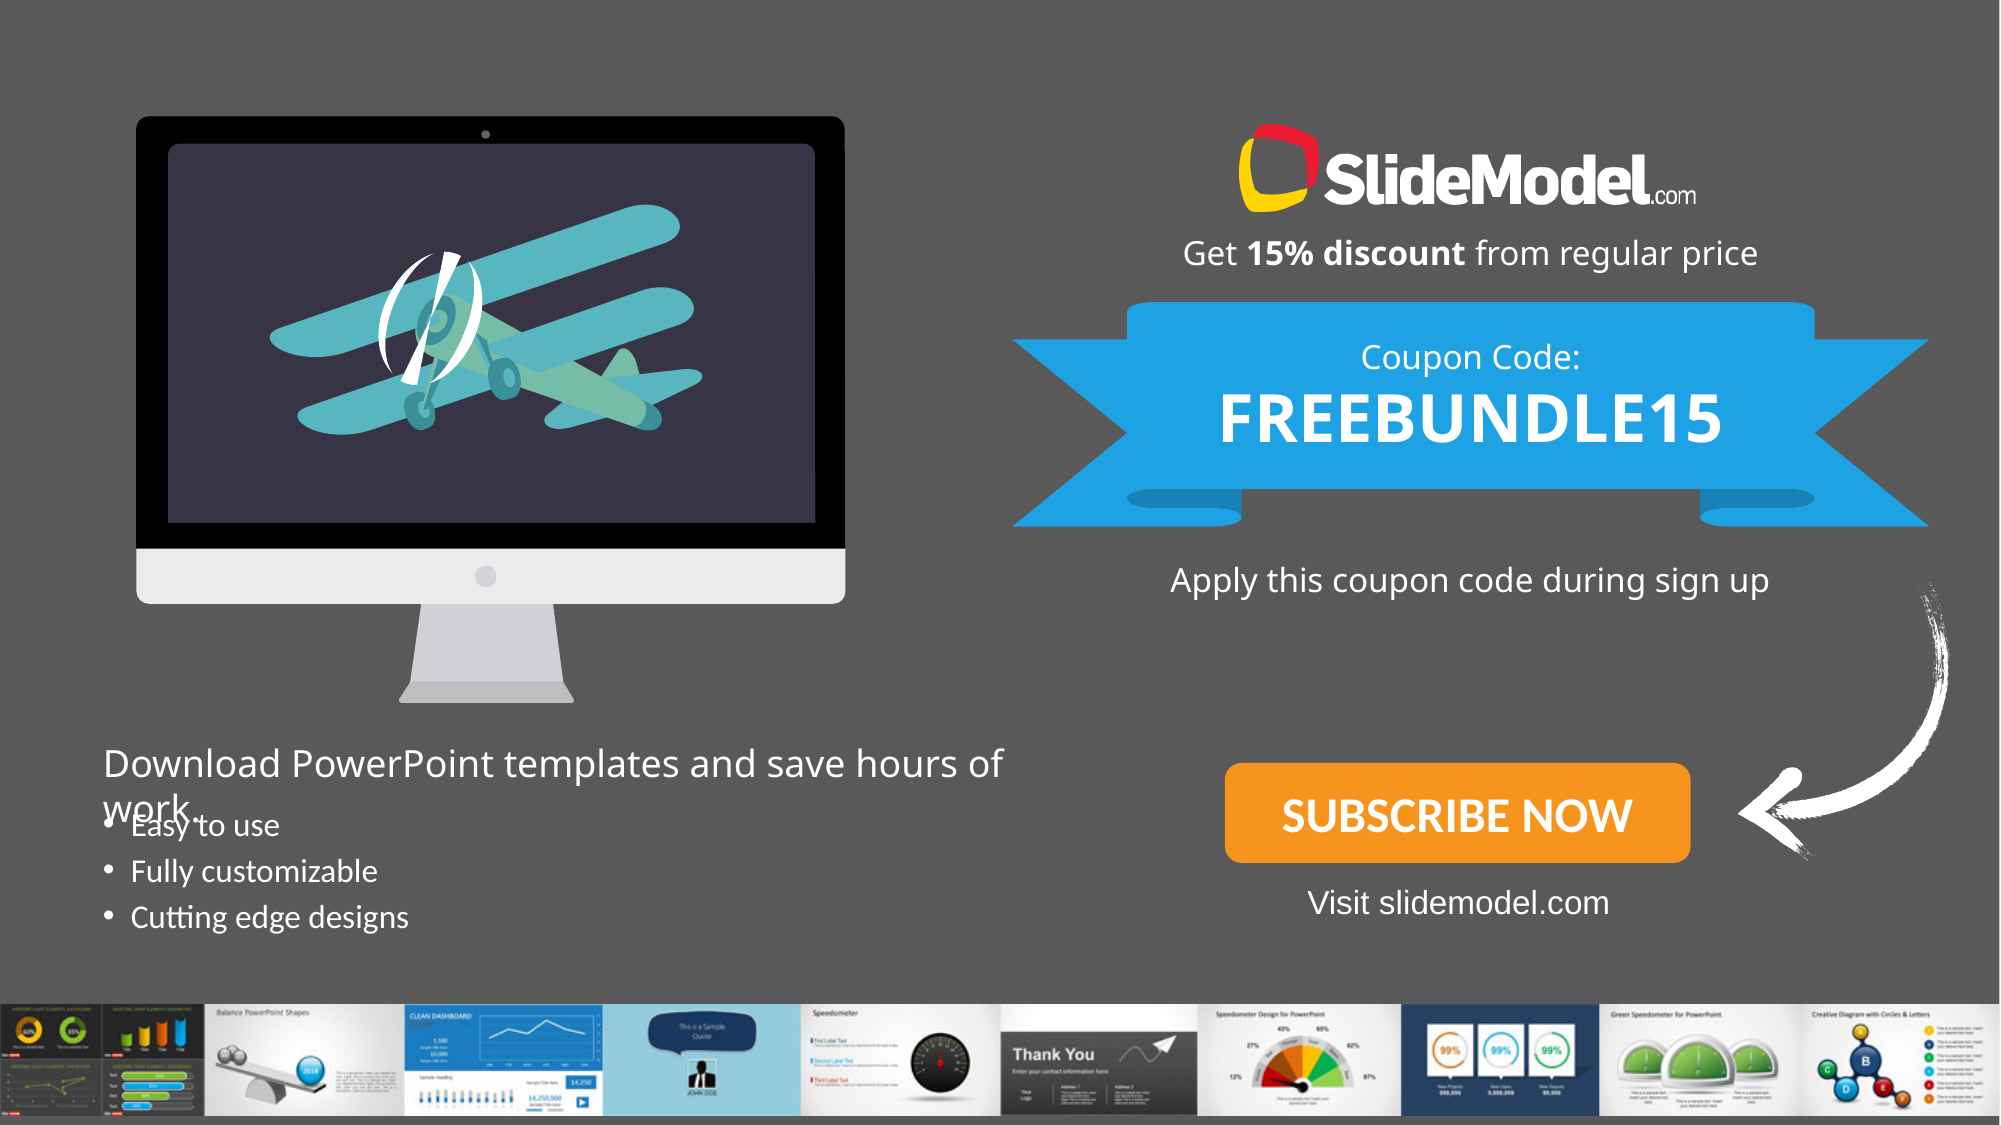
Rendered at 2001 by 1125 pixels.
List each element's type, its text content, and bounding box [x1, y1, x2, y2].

picture [1238, 124, 1696, 212]
text_box [0, 0, 2000, 1004]
text_box Download PowerPoint templates and save hours of work. [88, 733, 1059, 838]
text_box [0, 1116, 2000, 1125]
text_box [1930, 587, 1938, 602]
text_box [1012, 302, 1930, 527]
text_box Get 15% discount from regular price [1058, 224, 1884, 280]
text_box [1737, 594, 1950, 861]
picture [0, 1004, 2000, 1116]
text_box Easy to use Fully customizable Cutting edge designs [88, 838, 863, 943]
text_box SUBSCRIBE NOW [1223, 761, 1692, 864]
text_box Coupon Code: FREEBUNDLE15 [1173, 328, 1769, 464]
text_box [136, 116, 846, 704]
text_box Apply this coupon code during sign up [1130, 551, 1812, 607]
text_box Visit slidemodel.com [1249, 875, 1669, 927]
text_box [248, 193, 715, 447]
